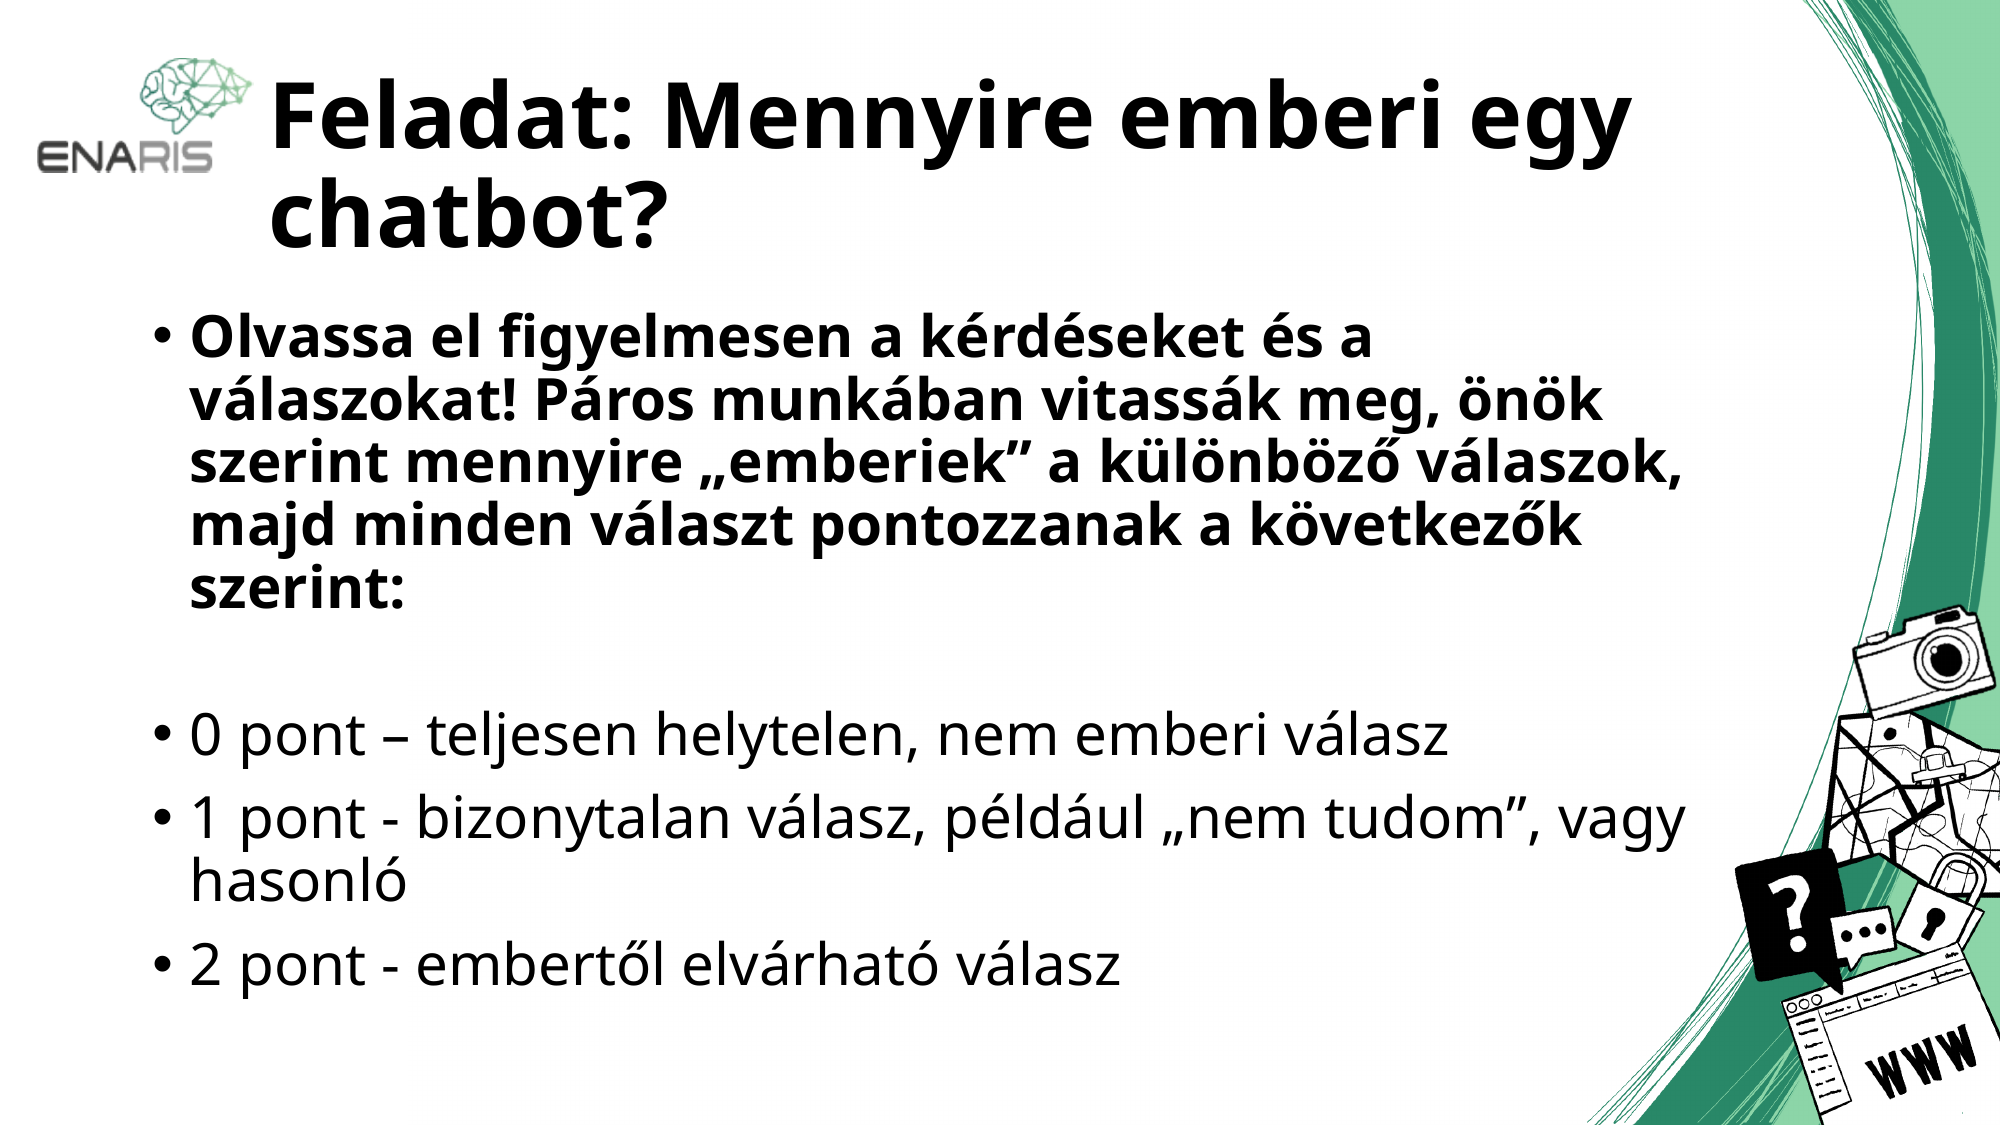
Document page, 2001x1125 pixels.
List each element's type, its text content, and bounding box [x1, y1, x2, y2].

title Feladat: Mennyire emberi egy chatbot? [253, 59, 1863, 278]
picture [37, 58, 254, 173]
picture [408, 0, 2000, 1125]
list Olvassa el figyelmesen a kérdéseket és a válaszokat! Páros munkában vitassák meg, önök szerint mennyire „emberiek” a különböző válaszok, majd minden választ pontozzanak a következők szerint: 0 pont – teljesen helytelen, nem emberi válasz 1 pont - bizonytalan válasz, például „nem tudom”, vagy hasonló 2 pont - embertől elvárható válasz [137, 299, 1728, 1014]
